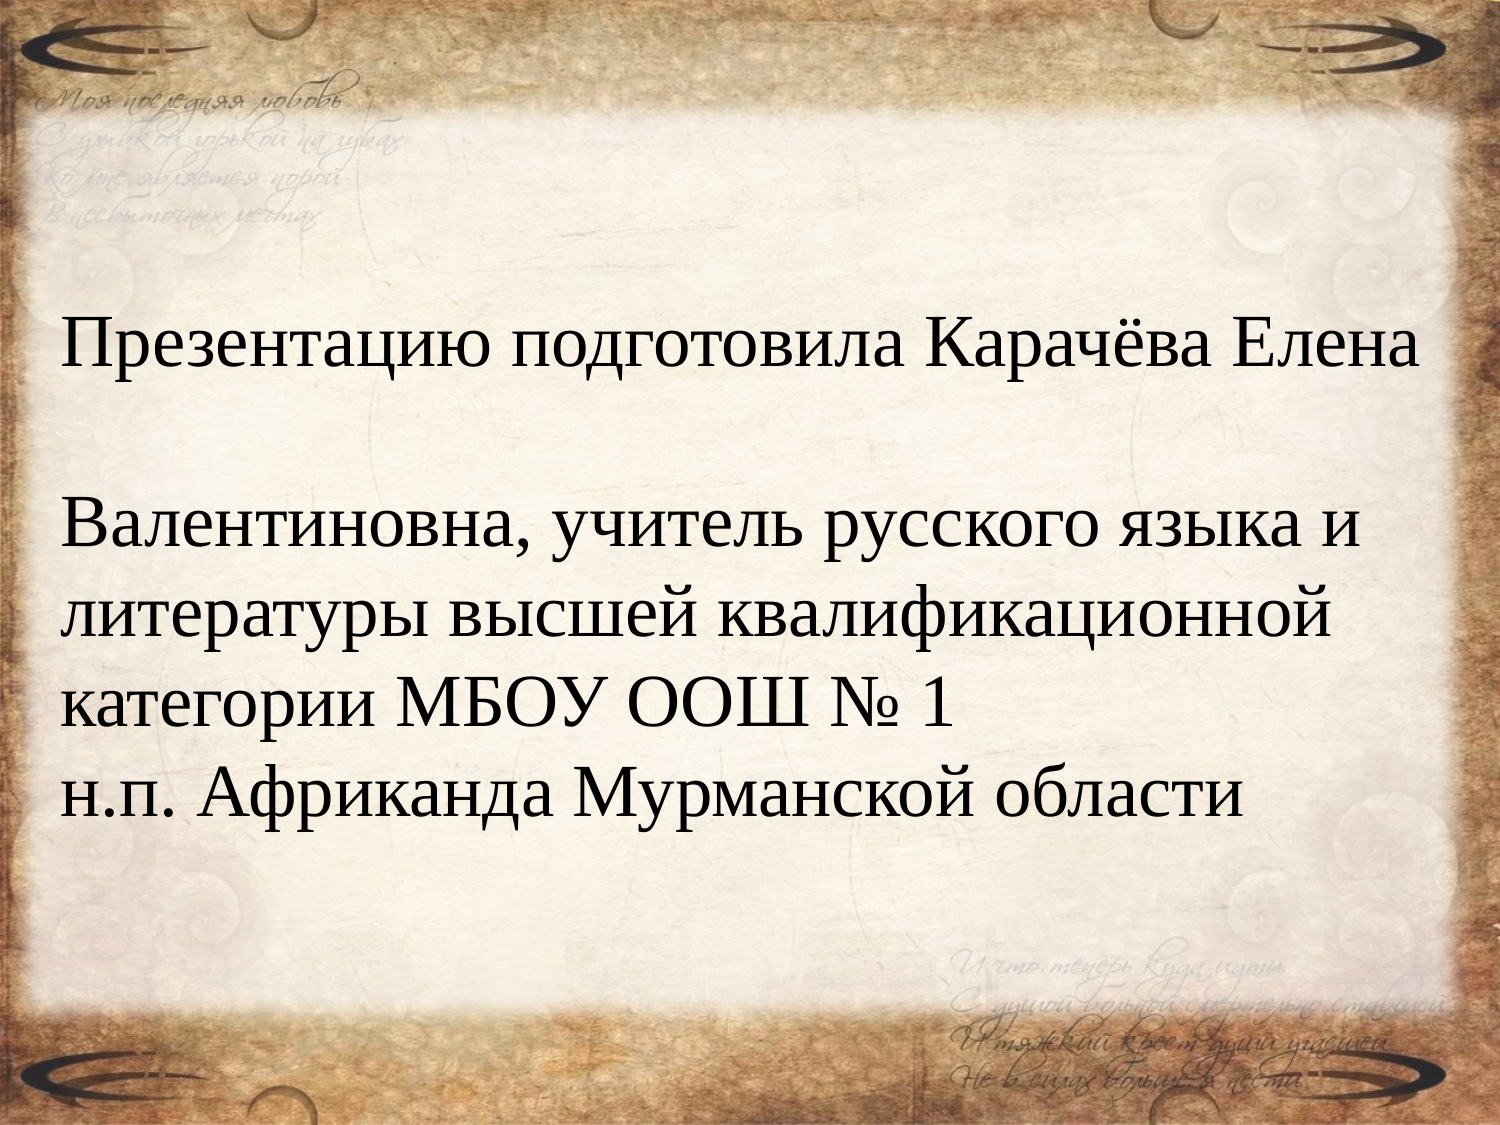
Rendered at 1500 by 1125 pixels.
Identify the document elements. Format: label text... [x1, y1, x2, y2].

text_box Презентацию подготовила Карачёва Елена Валентиновна, учитель русского языка и литературы высшей квалификационной категории МБОУ ООШ № 1 н.п. Африканда Мурманской области [39, 124, 1440, 999]
